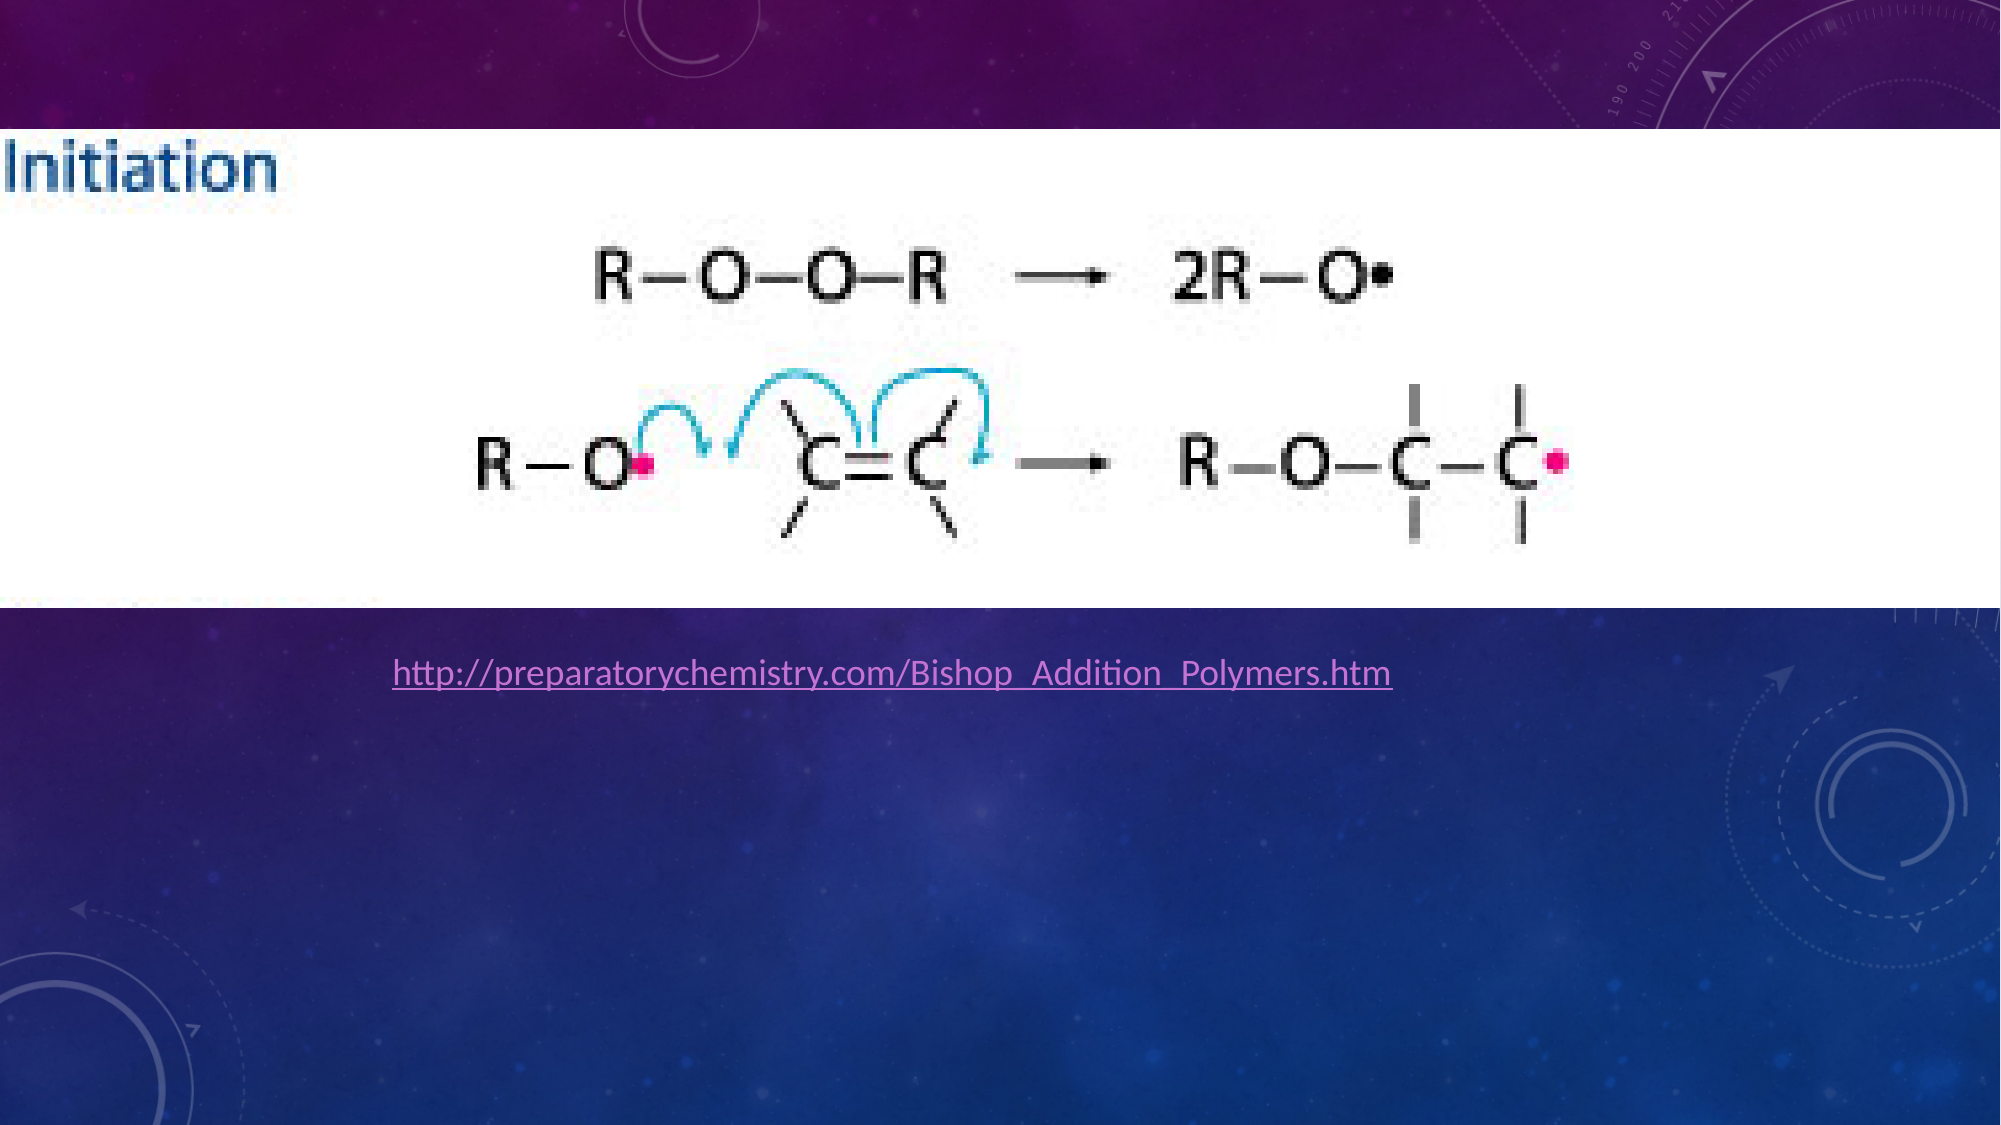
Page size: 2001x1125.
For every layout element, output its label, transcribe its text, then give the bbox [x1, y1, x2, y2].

text_box http://preparatorychemistry.com/Bishop_Addition_Polymers.htm [369, 632, 1431, 1104]
picture [0, 0, 2001, 1125]
